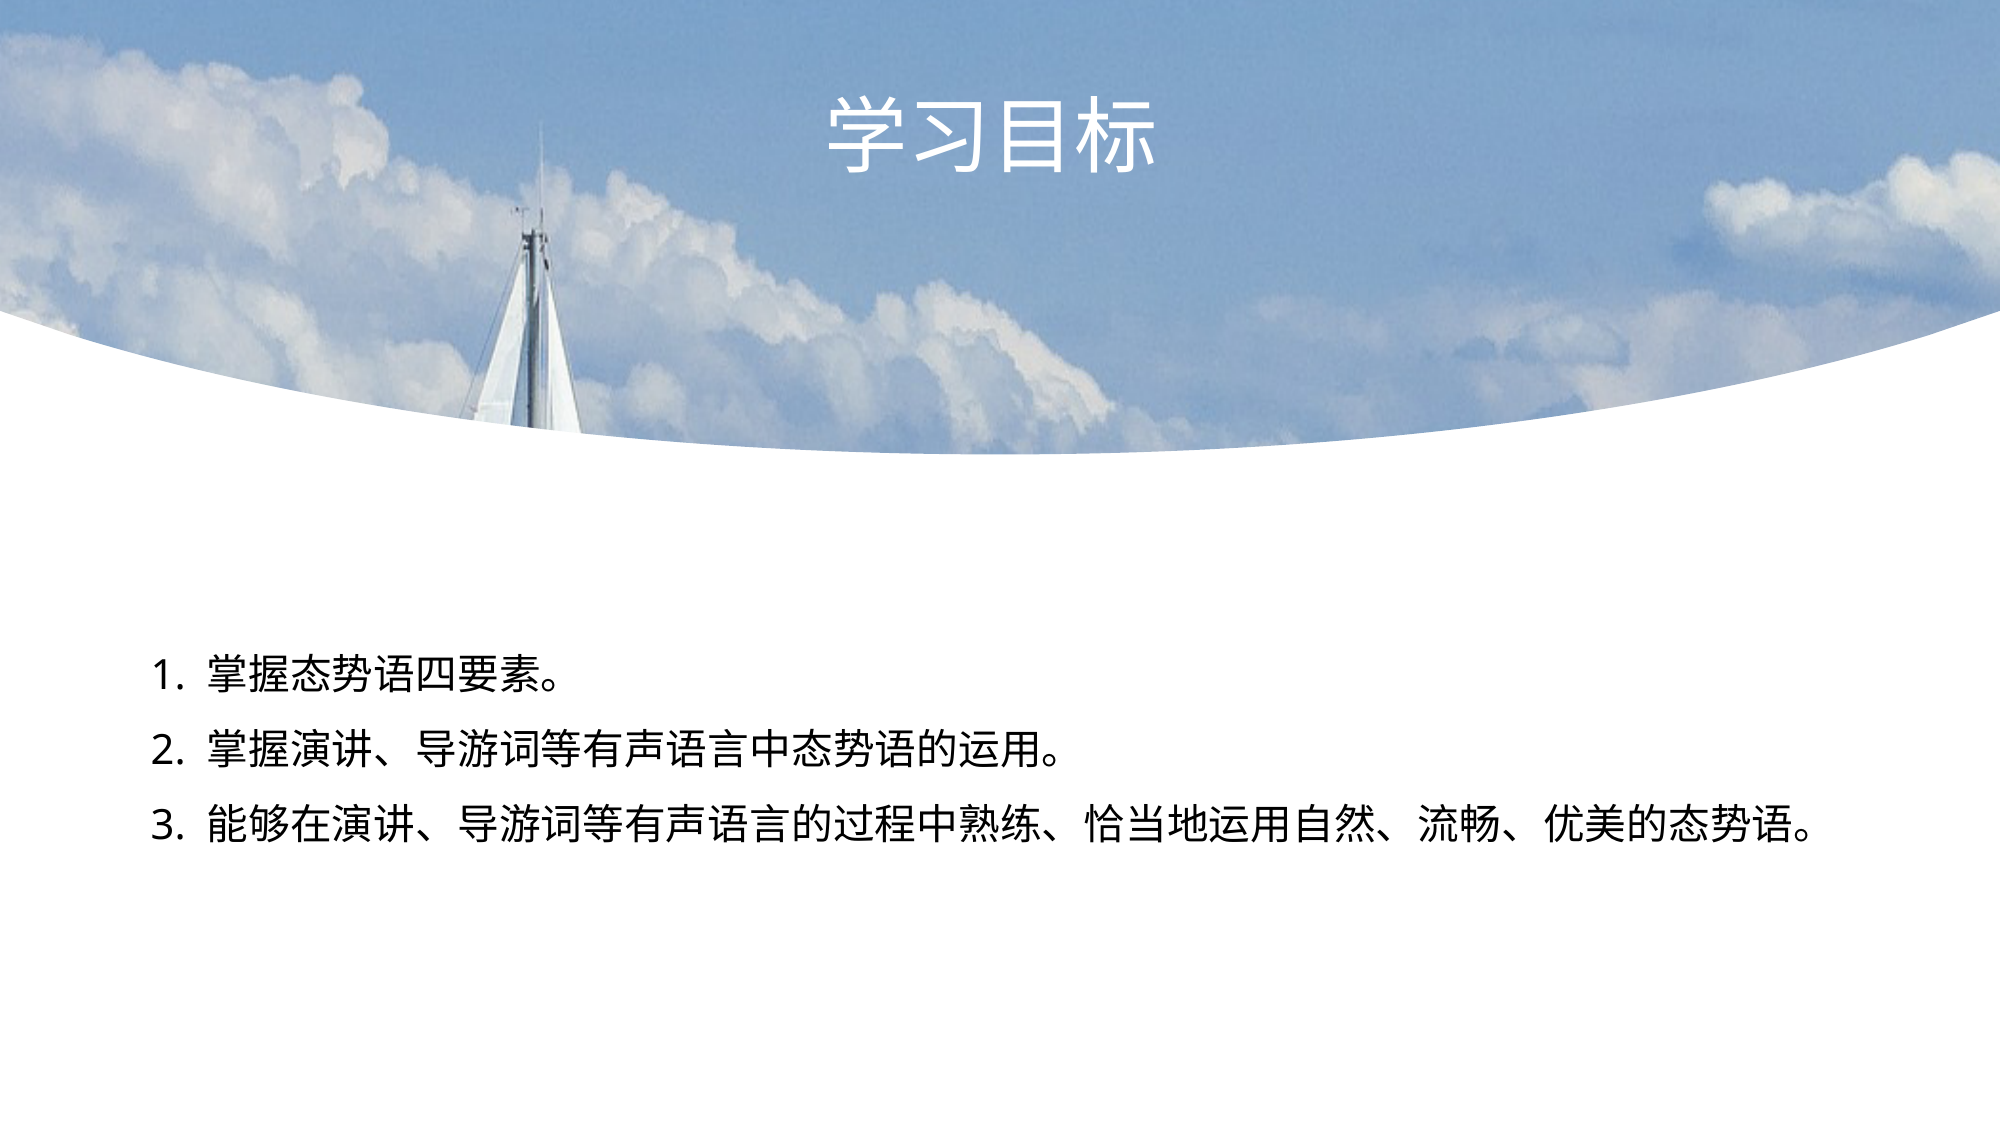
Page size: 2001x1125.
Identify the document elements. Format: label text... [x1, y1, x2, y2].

text_box 1. 掌握态势语四要素。 2. 掌握演讲、导游词等有声语言中态势语的运用。 3. 能够在演讲、导游词等有声语言的过程中熟练、恰当地运用自然、流畅、优美的态势语。 [135, 615, 1884, 856]
picture [0, 0, 2000, 455]
